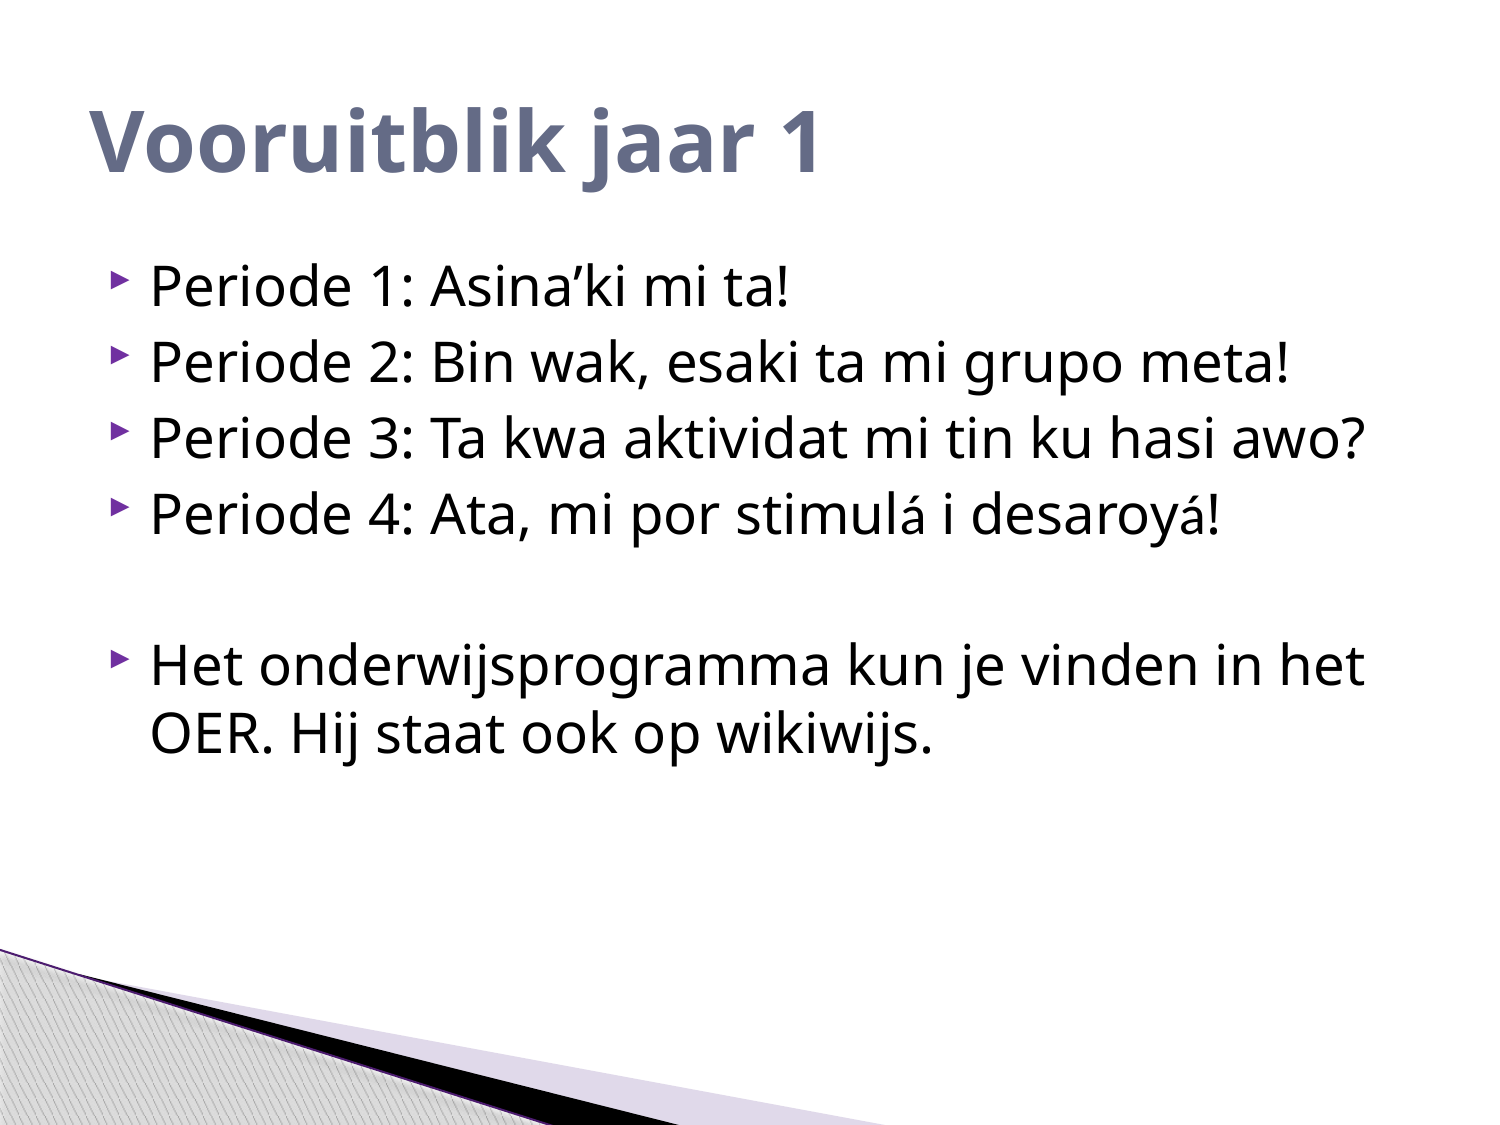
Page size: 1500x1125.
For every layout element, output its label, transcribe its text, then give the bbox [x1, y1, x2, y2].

list Periode 1: Asina’ki mi ta! Periode 2: Bin wak, esaki ta mi grupo meta! Periode 3: Ta kwa aktividat mi tin ku hasi awo? Periode 4: Ata, mi por stimulá i desaroyá! Het onderwijsprogramma kun je vinden in het OER. Hij staat ook op wikiwijs. [75, 243, 1425, 986]
title Vooruitblik jaar 1 [75, 45, 1425, 233]
